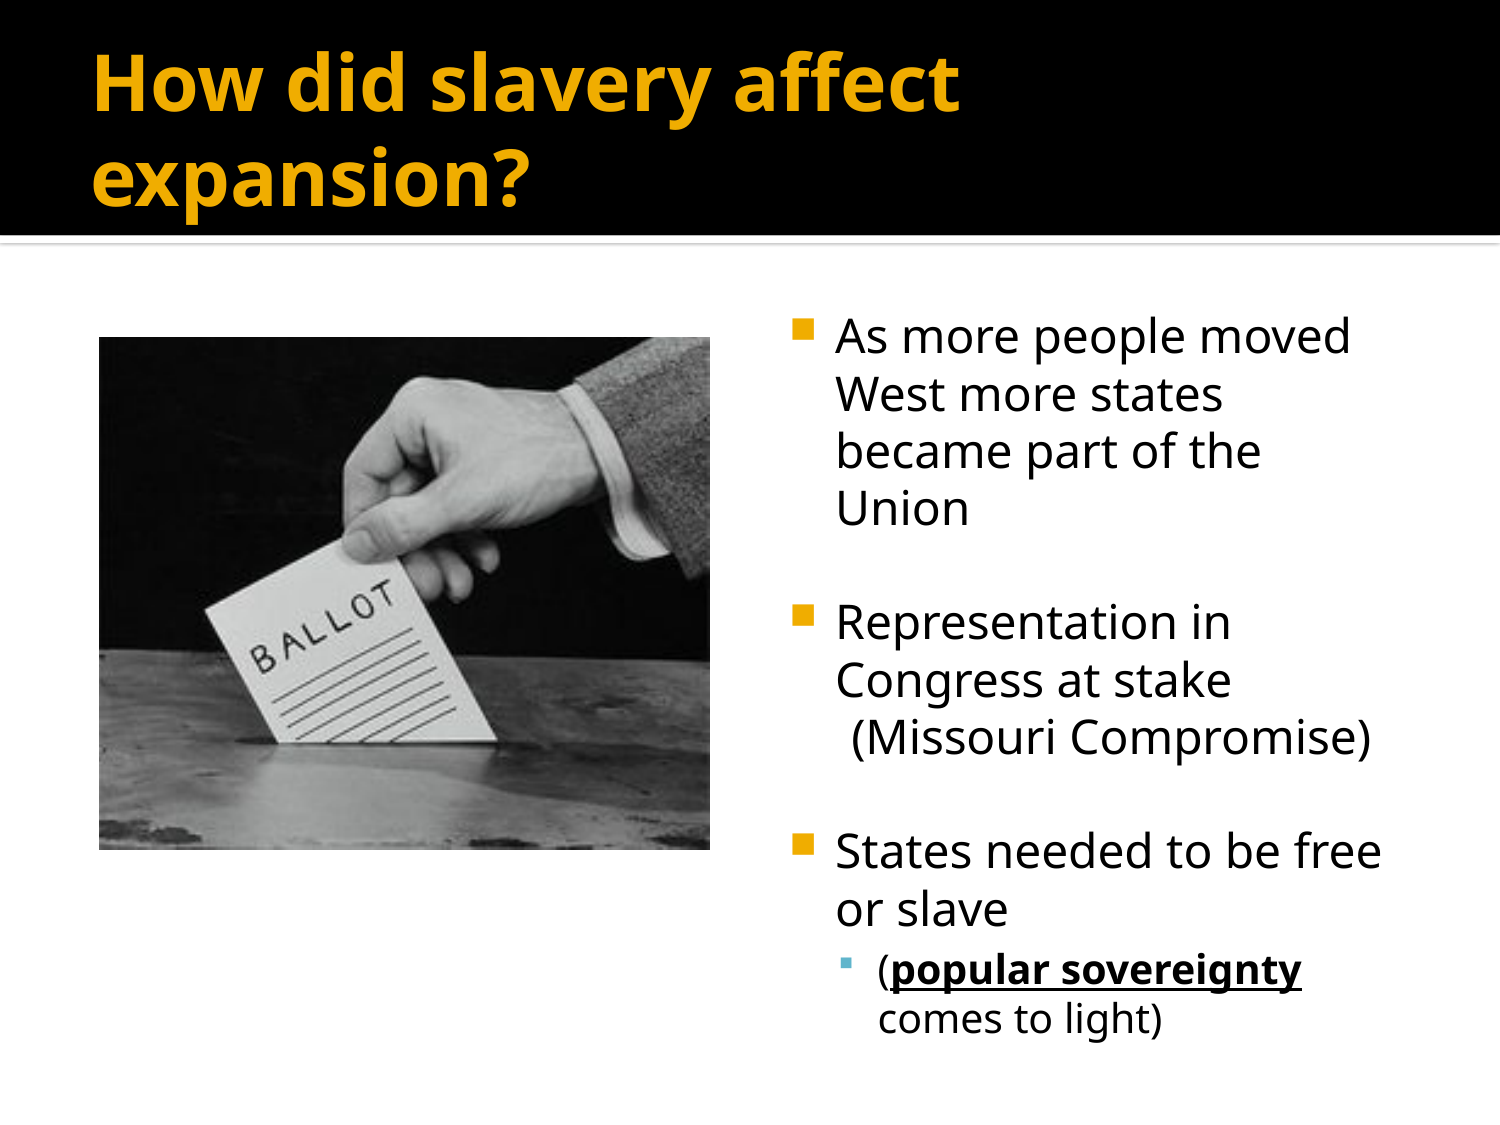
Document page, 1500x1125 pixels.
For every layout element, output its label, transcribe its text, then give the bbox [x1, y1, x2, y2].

title How did slavery affect expansion? [75, 24, 1425, 231]
list As more people moved West more states became part of the Union Representation in Congress at stake (Missouri Compromise) States needed to be free or slave (popular sovereignty comes to light) [762, 291, 1425, 1050]
picture [99, 337, 710, 850]
